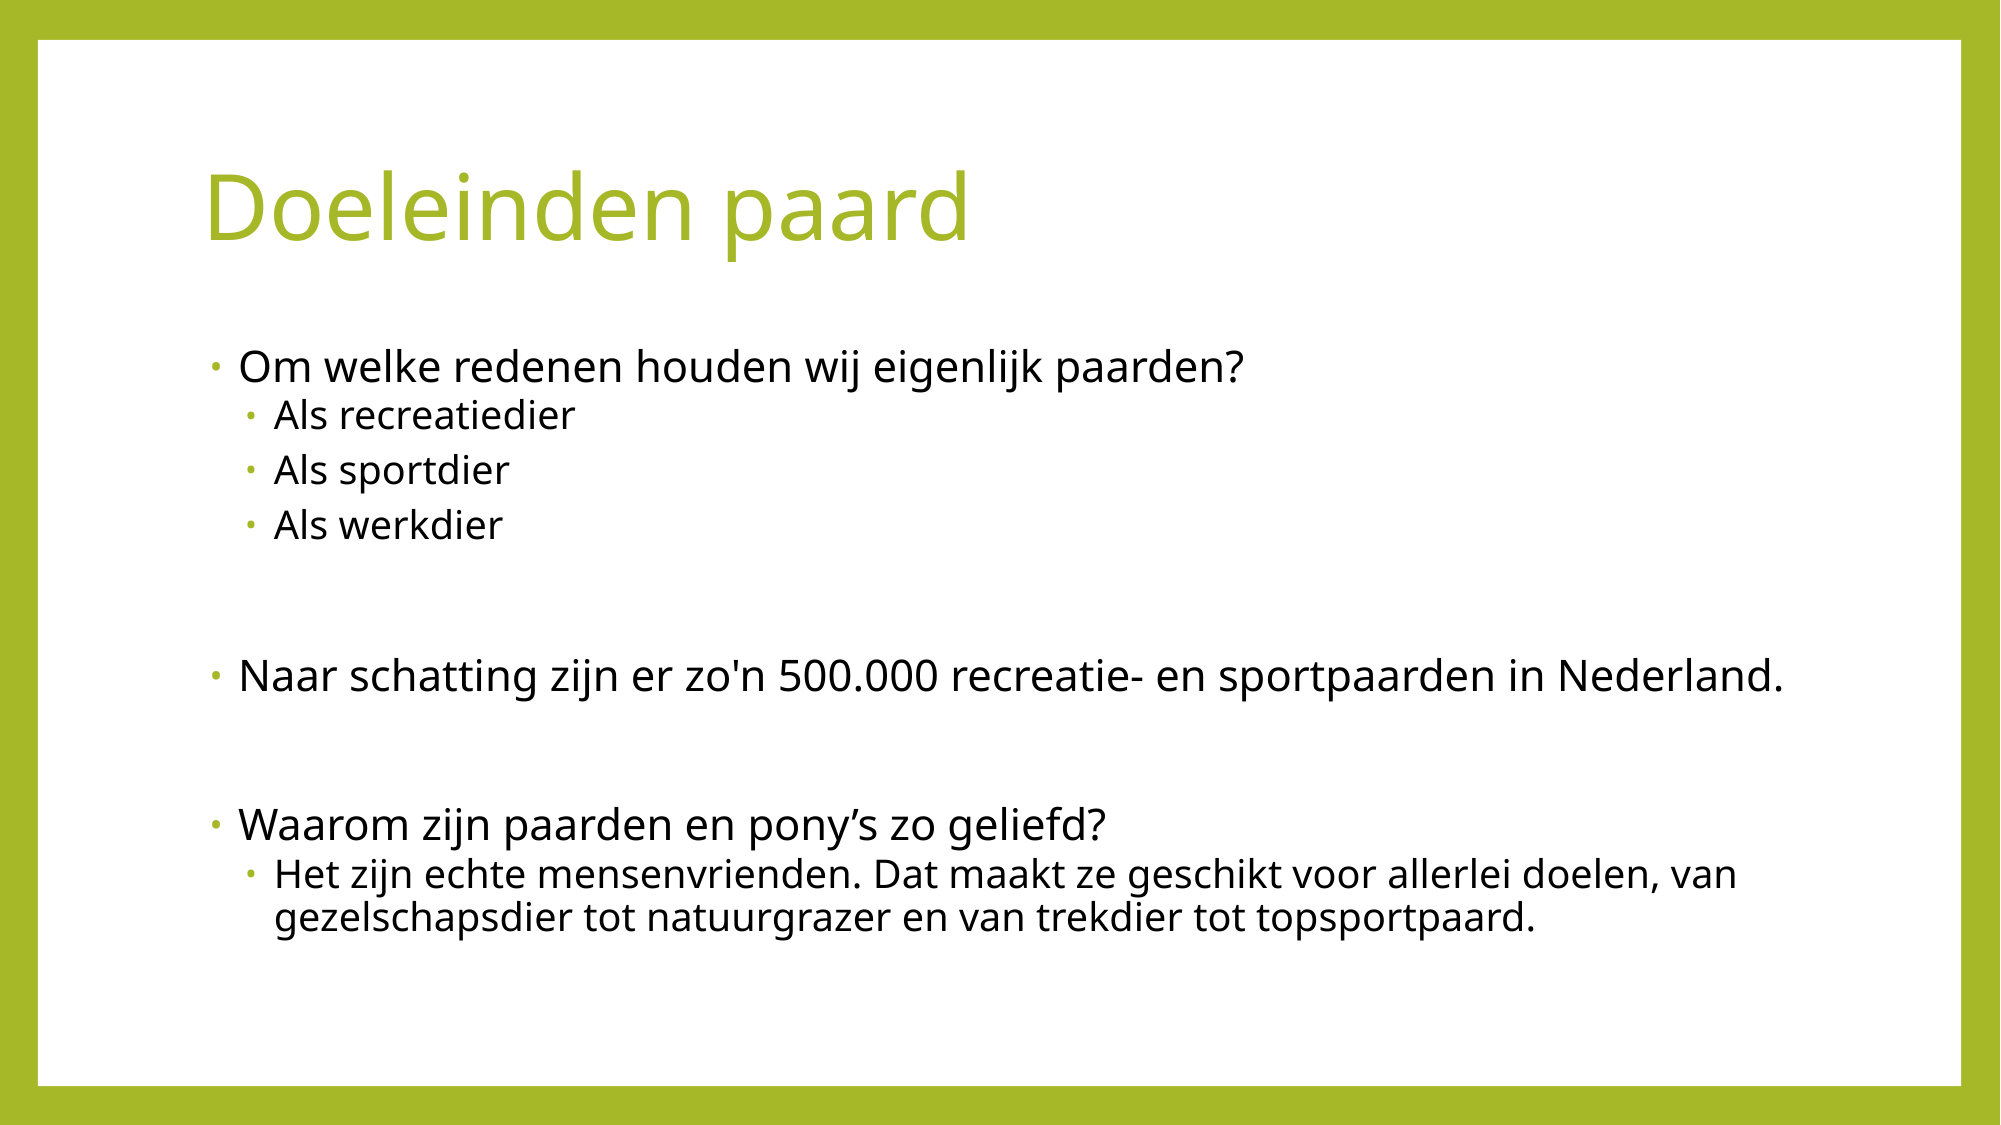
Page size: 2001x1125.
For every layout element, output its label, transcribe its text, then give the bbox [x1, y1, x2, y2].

title Doeleinden paard [187, 99, 1808, 323]
list Om welke redenen houden wij eigenlijk paarden? Als recreatiedier Als sportdier Als werkdier Naar schatting zijn er zo'n 500.000 recreatie- en sportpaarden in Nederland. Waarom zijn paarden en pony’s zo geliefd? Het zijn echte mensenvrienden. Dat maakt ze geschikt voor allerlei doelen, van gezelschapsdier tot natuurgrazer en van trekdier tot topsportpaard. [187, 337, 1808, 1000]
